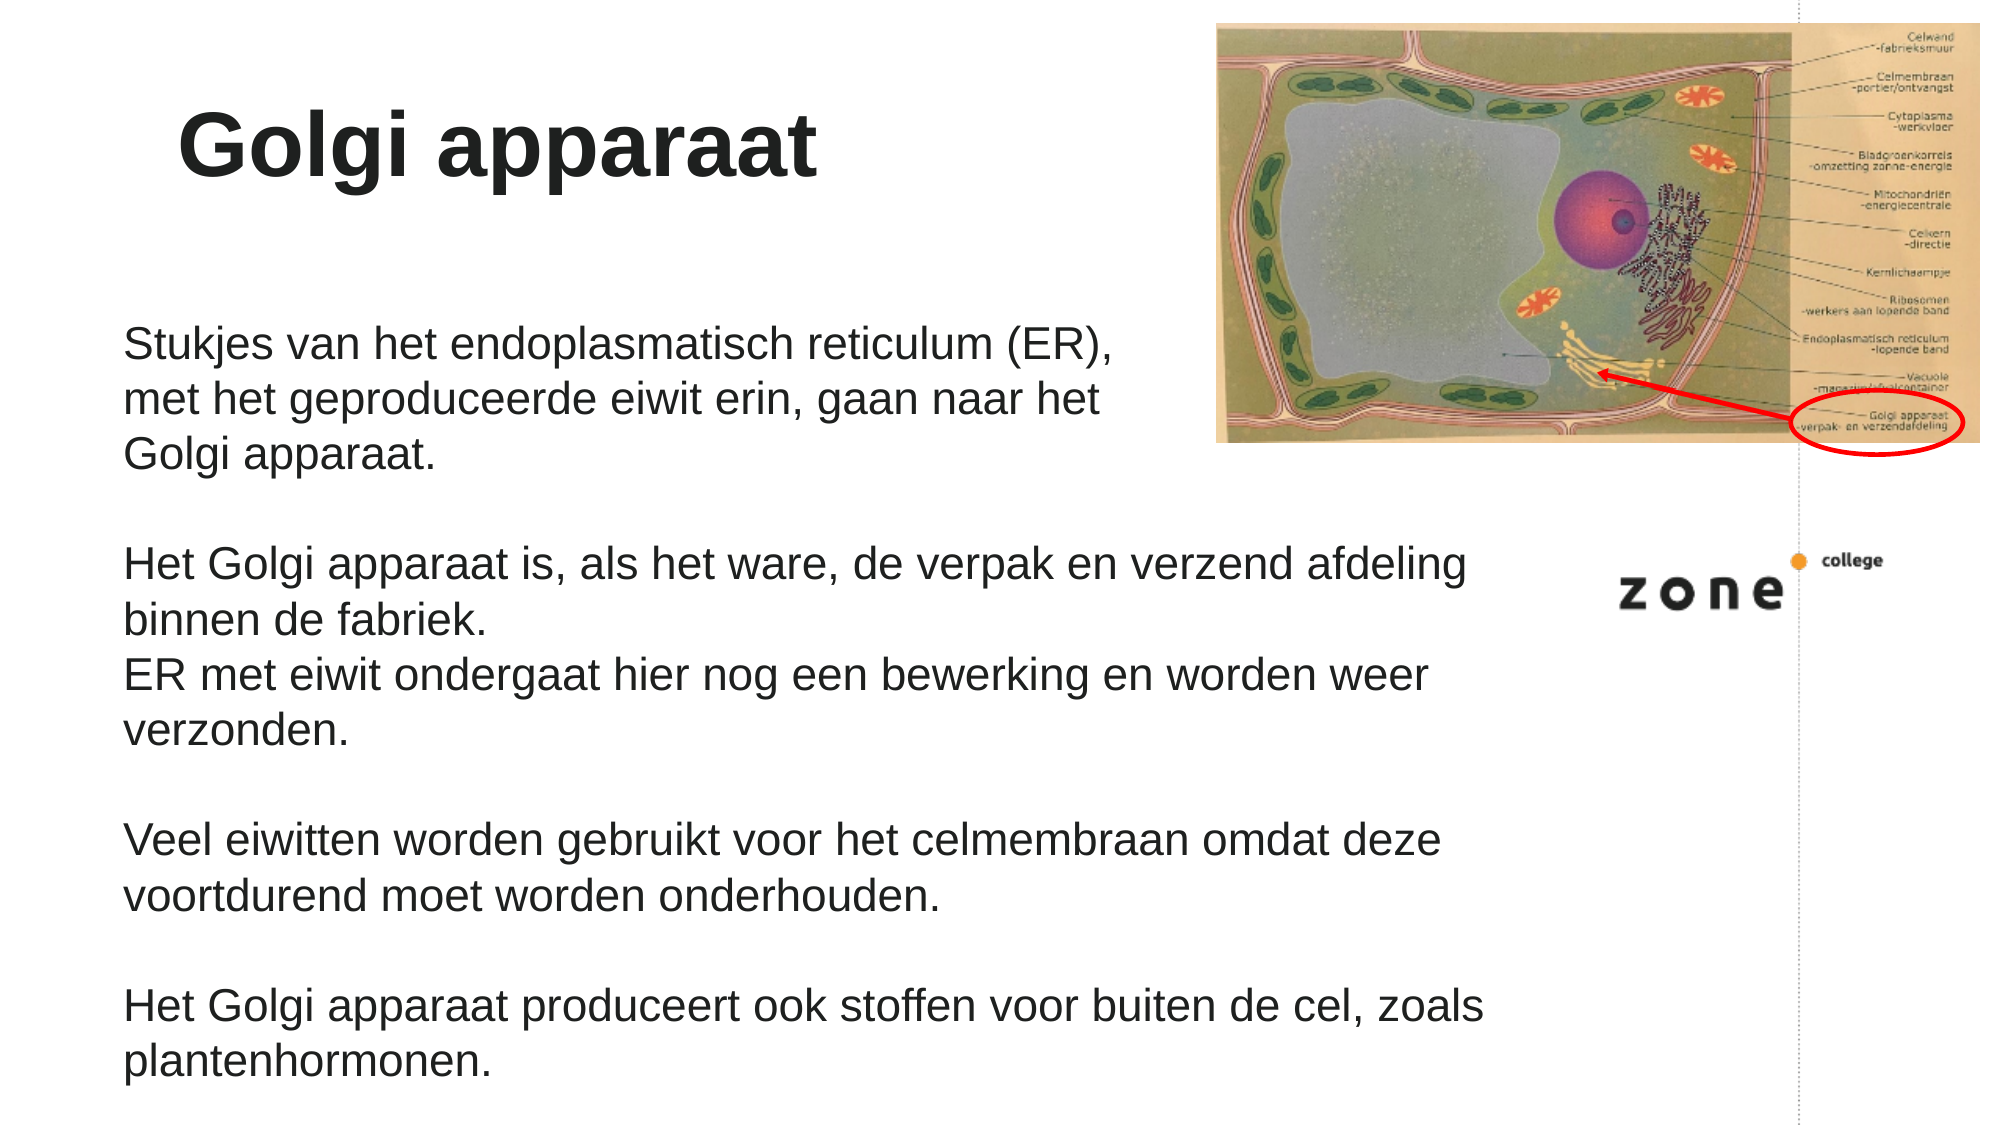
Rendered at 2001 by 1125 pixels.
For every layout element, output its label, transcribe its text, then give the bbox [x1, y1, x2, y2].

title Golgi apparaat [177, 97, 1216, 261]
picture [1216, 0, 2001, 1125]
text_box [1808, 443, 1946, 456]
list Stukjes van het endoplasmatisch reticulum (ER), met het geproduceerde eiwit erin, gaan naar het Golgi apparaat. Het Golgi apparaat is, als het ware, de verpak en verzend afdeling binnen de fabriek. ER met eiwit ondergaat hier nog een bewerking en worden weer verzonden. Veel eiwitten worden gebruikt voor het celmembraan omdat deze voortdurend moet worden onderhouden. Het Golgi apparaat produceert ook stoffen voor buiten de cel, zoals plantenhormonen. [123, 313, 1573, 1091]
